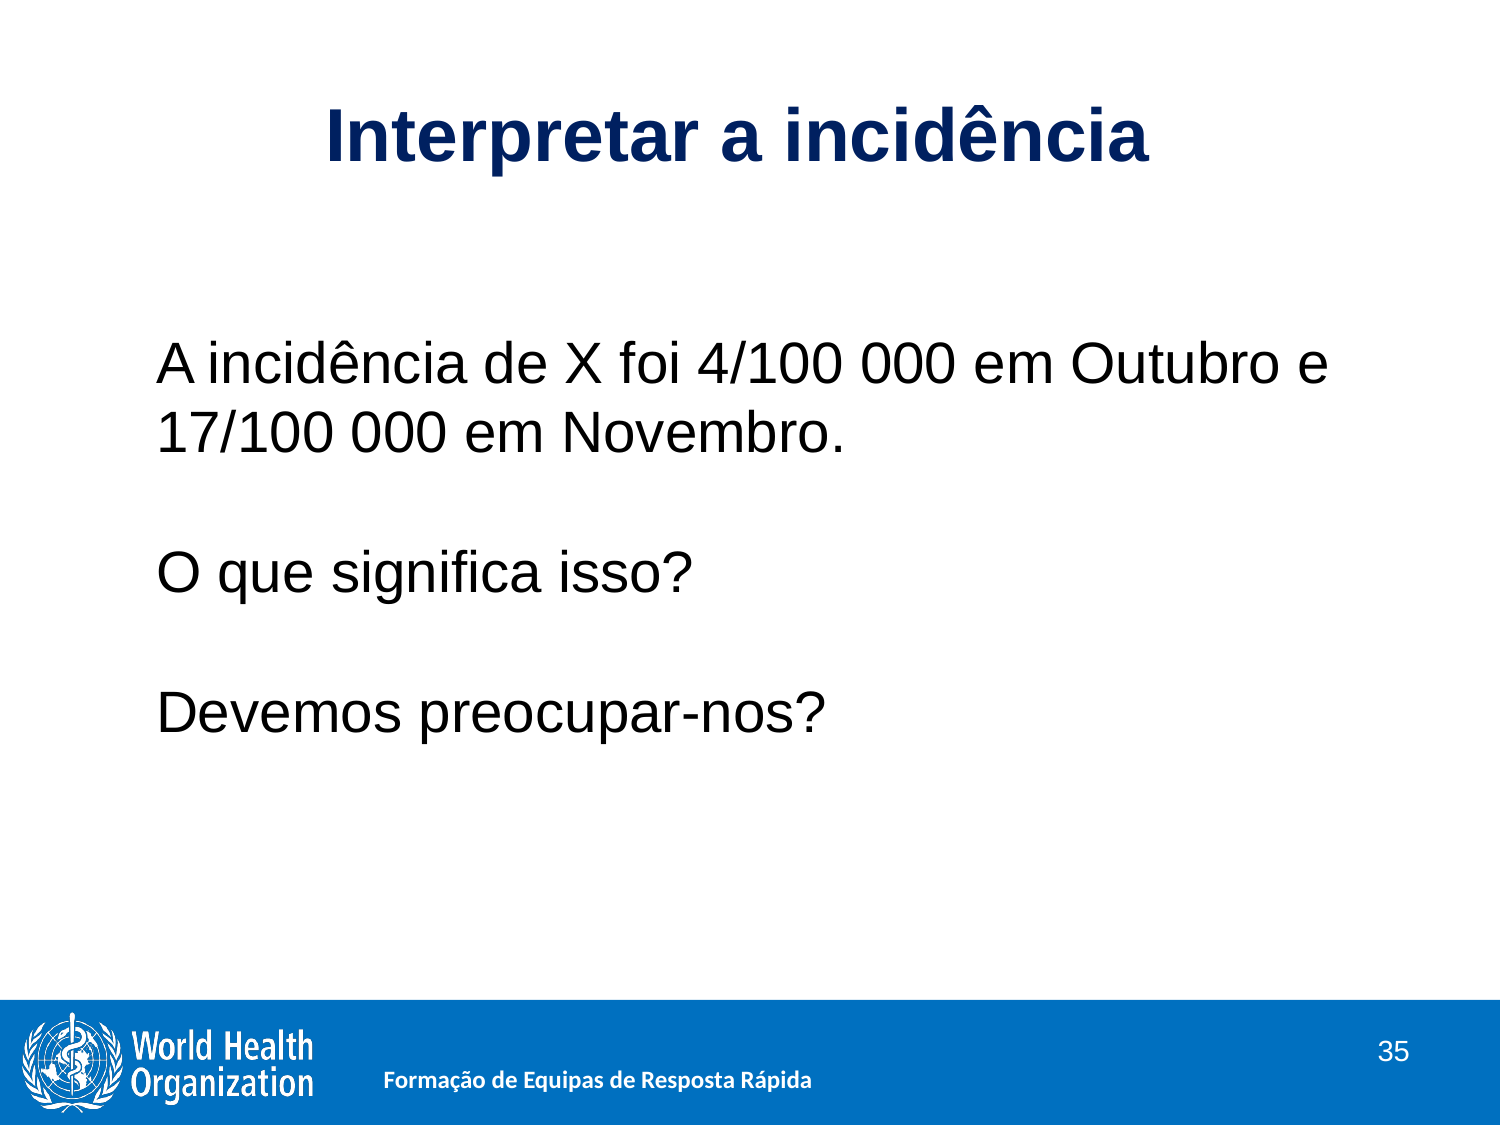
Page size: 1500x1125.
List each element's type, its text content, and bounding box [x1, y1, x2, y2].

text_box A incidência de X foi 4/100 000 em Outubro e 17/100 000 em Novembro. O que significa isso? Devemos preocupar-nos? [141, 317, 1353, 752]
picture [21, 1012, 313, 1113]
title Interpretar a incidência [62, 54, 1413, 209]
slide_number 35 [1074, 1024, 1425, 1103]
